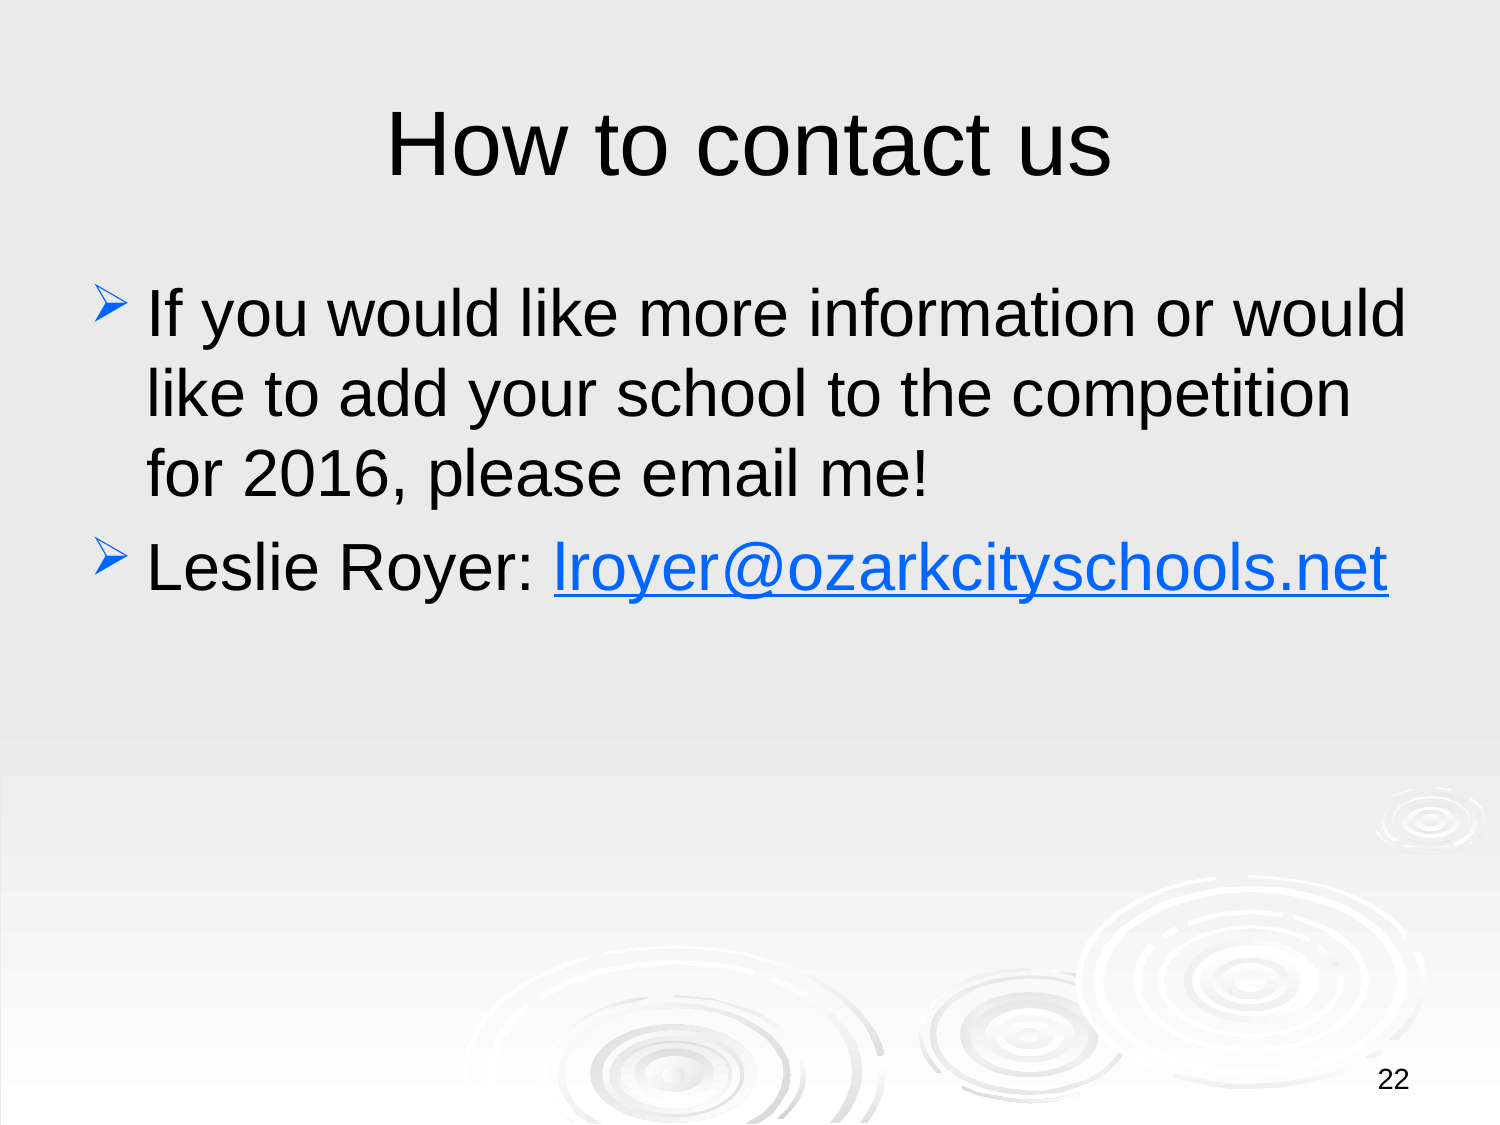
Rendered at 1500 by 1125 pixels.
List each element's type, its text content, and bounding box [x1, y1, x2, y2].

slide_number 22 [1074, 1024, 1425, 1103]
title How to contact us [75, 45, 1425, 233]
list If you would like more information or would like to add your school to the competition for 2016, please email me! Leslie Royer: lroyer@ozarkcityschools.net [75, 262, 1425, 1005]
